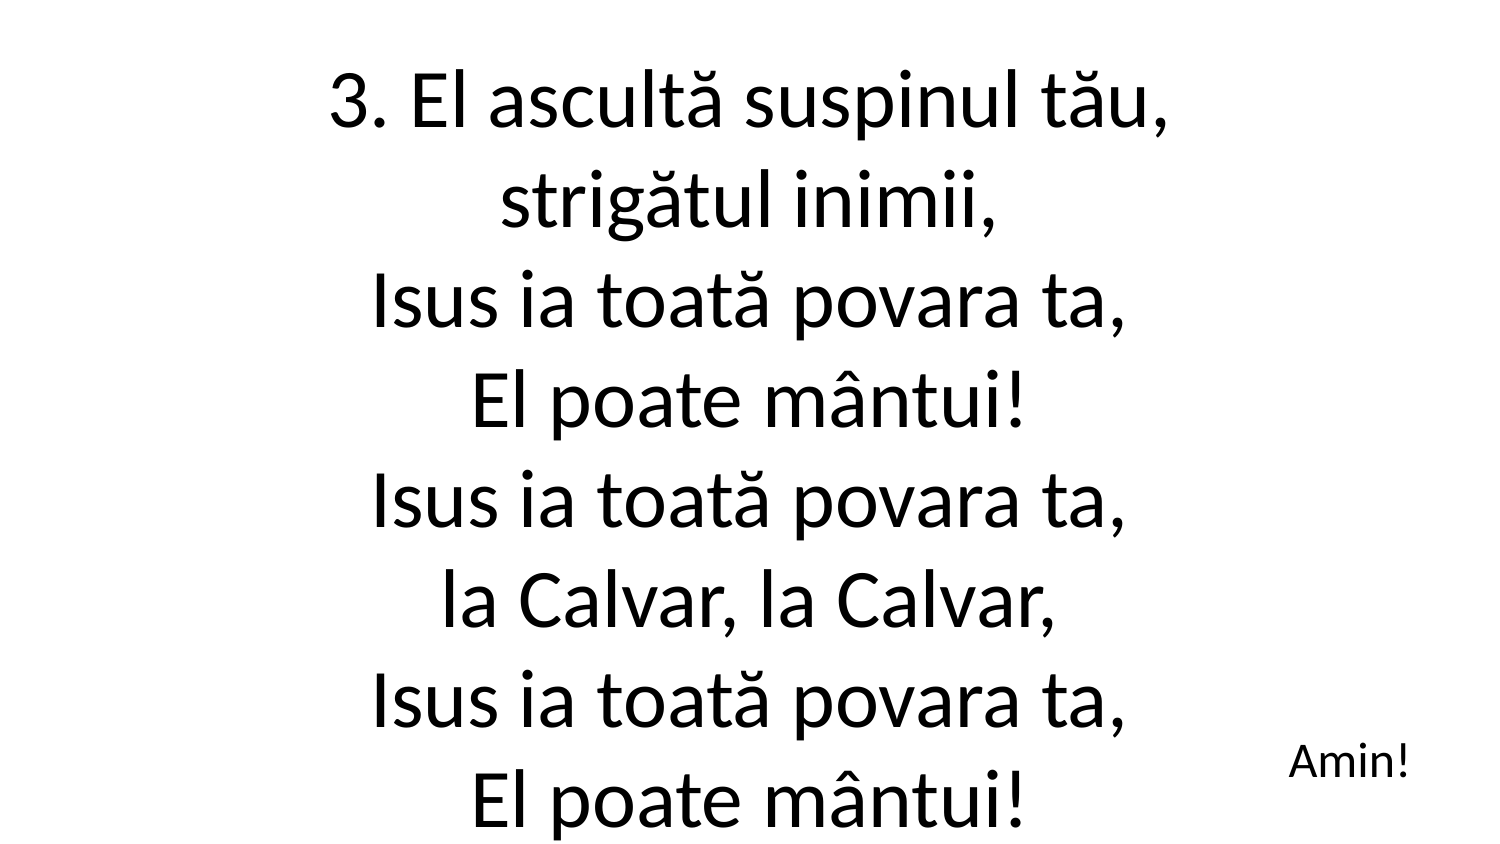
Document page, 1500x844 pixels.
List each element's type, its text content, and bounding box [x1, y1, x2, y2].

text_box Amin! [1273, 674, 1427, 795]
text_box 3. El ascultă suspinul tău, strigătul inimii, Isus ia toată povara ta, El poate mântui! Isus ia toată povara ta, la Calvar, la Calvar, Isus ia toată povara ta, El poate mântui! [312, 0, 1188, 844]
